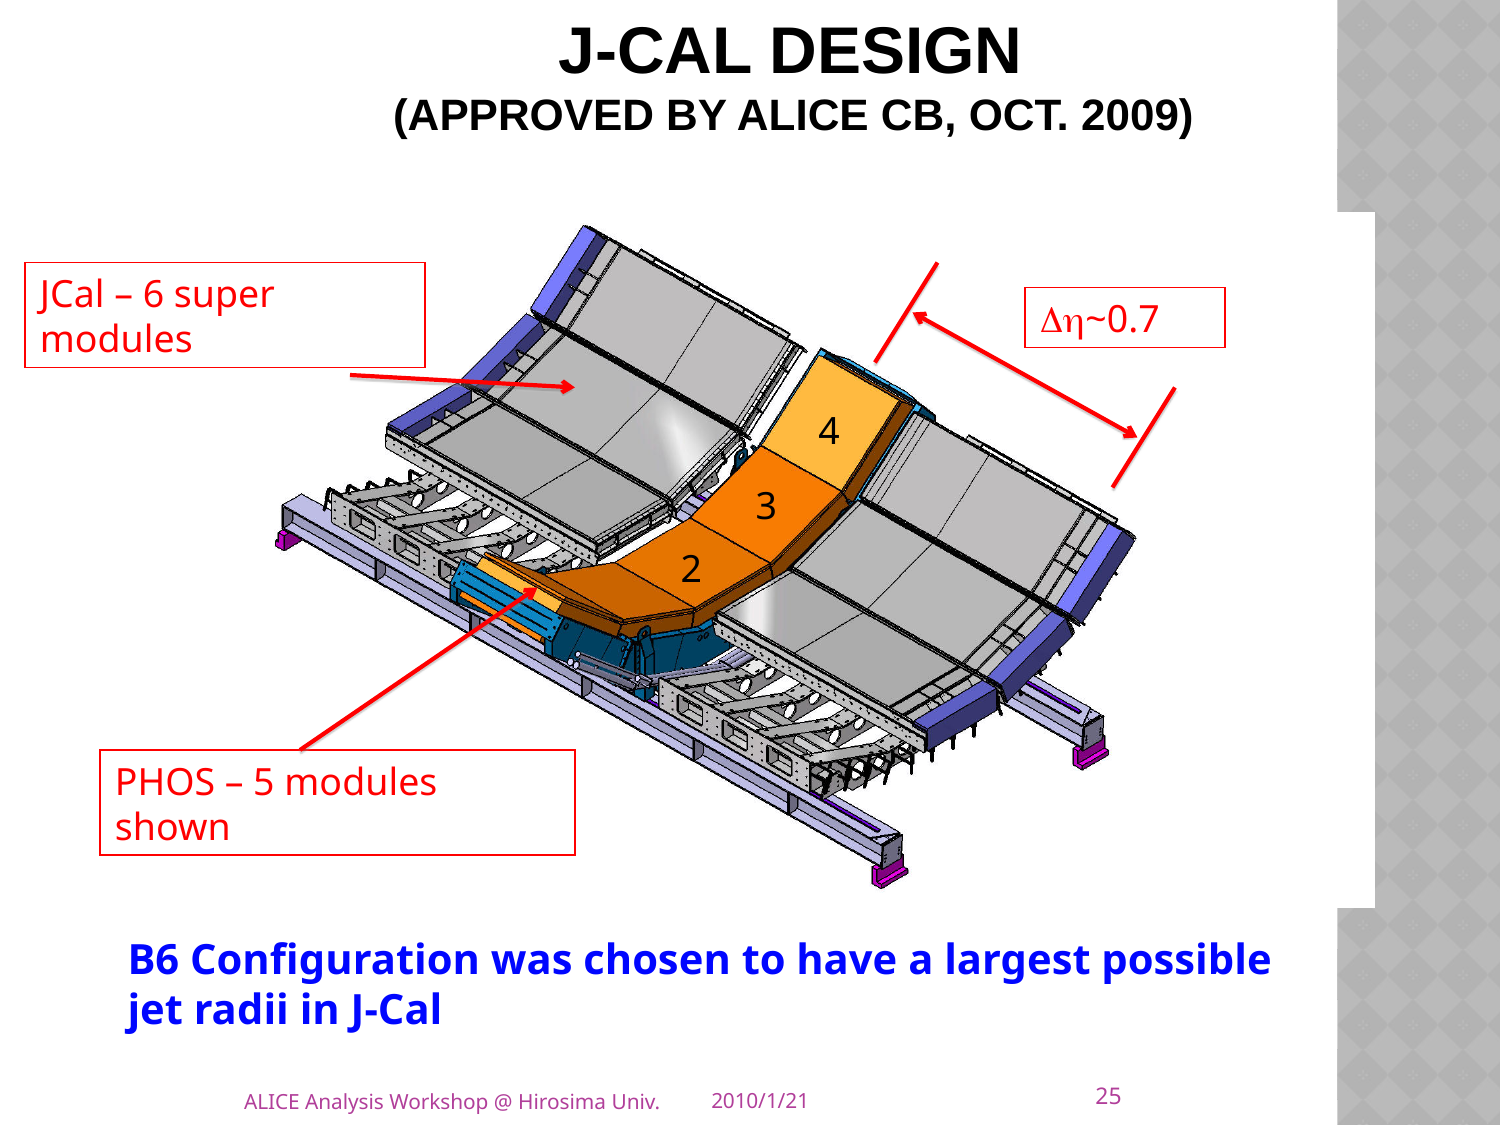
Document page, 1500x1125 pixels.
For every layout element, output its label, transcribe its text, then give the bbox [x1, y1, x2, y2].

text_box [349, 374, 576, 388]
text_box B6 Configuration was chosen to have a largest possible jet radii in J-Cal [112, 924, 1313, 1040]
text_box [912, 312, 1138, 438]
footer ALICE Analysis Workshop @ Hirosima Univ. [75, 1075, 675, 1114]
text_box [1093, 405, 1195, 470]
text_box PHOS – 5 modules shown [99, 749, 131, 855]
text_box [299, 586, 538, 751]
text_box JCal – 6 super modules [24, 262, 131, 368]
slide_number 25 [1025, 1075, 1122, 1113]
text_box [855, 280, 957, 345]
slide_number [696, 1075, 1025, 1113]
title J-Cal Design (approved by ALICE CB, Oct. 2009) [99, 0, 1500, 148]
picture [137, 211, 1376, 909]
